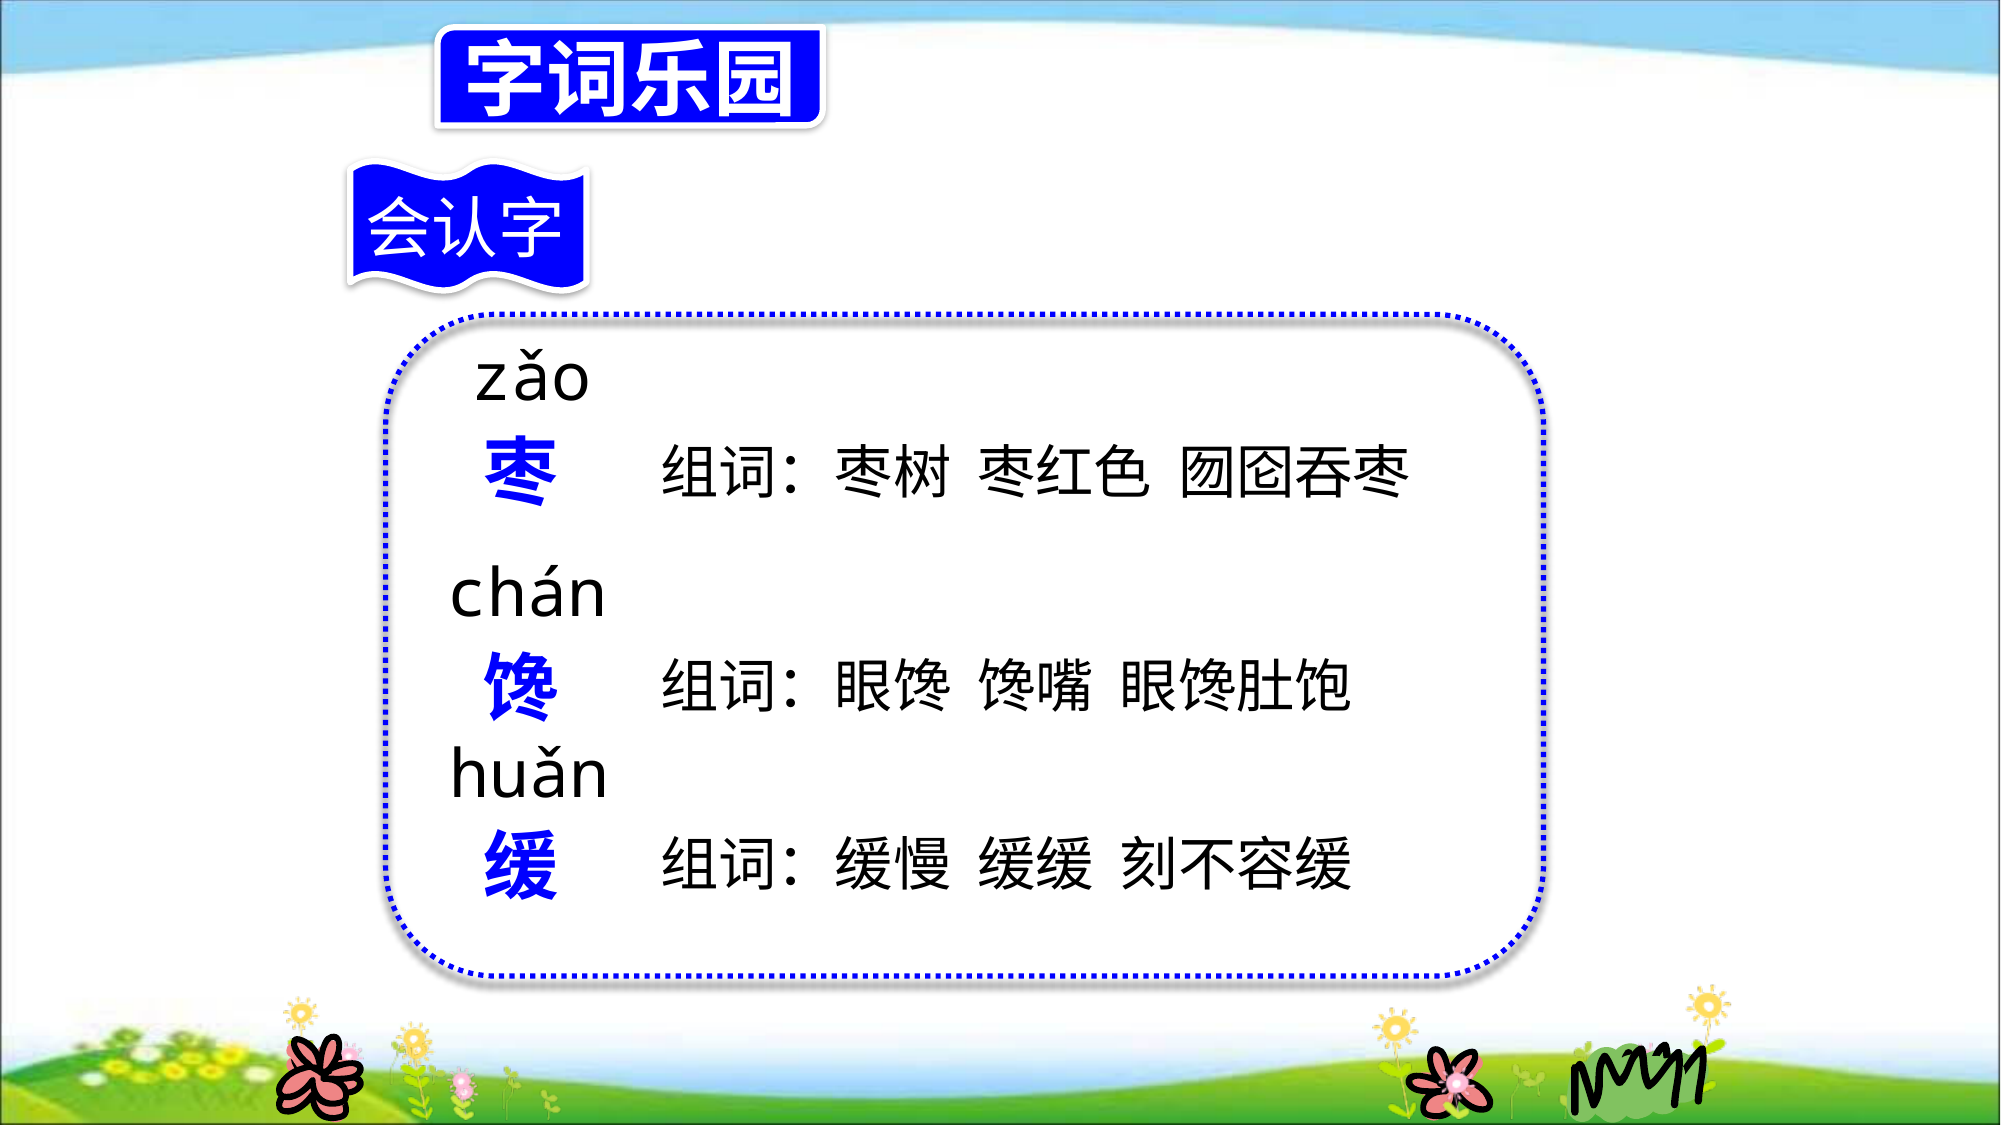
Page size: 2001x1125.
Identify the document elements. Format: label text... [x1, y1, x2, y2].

text_box 馋 [468, 638, 611, 723]
text_box chán [432, 542, 622, 638]
text_box zǎo [456, 326, 606, 421]
text_box 枣 [468, 417, 611, 523]
text_box huǎn [434, 723, 625, 819]
picture [0, 0, 2001, 1125]
text_box 组词：眼馋 馋嘴 眼馋肚饱 [645, 641, 1733, 727]
text_box 会认字 [347, 158, 590, 294]
text_box 缓 [468, 819, 611, 916]
text_box 组词：缓慢 缓缓 刻不容缓 [645, 819, 1733, 905]
text_box 字词乐园 [434, 24, 826, 129]
text_box 组词：枣树 枣红色 囫囵吞枣 [645, 427, 1733, 513]
text_box [383, 312, 1546, 979]
